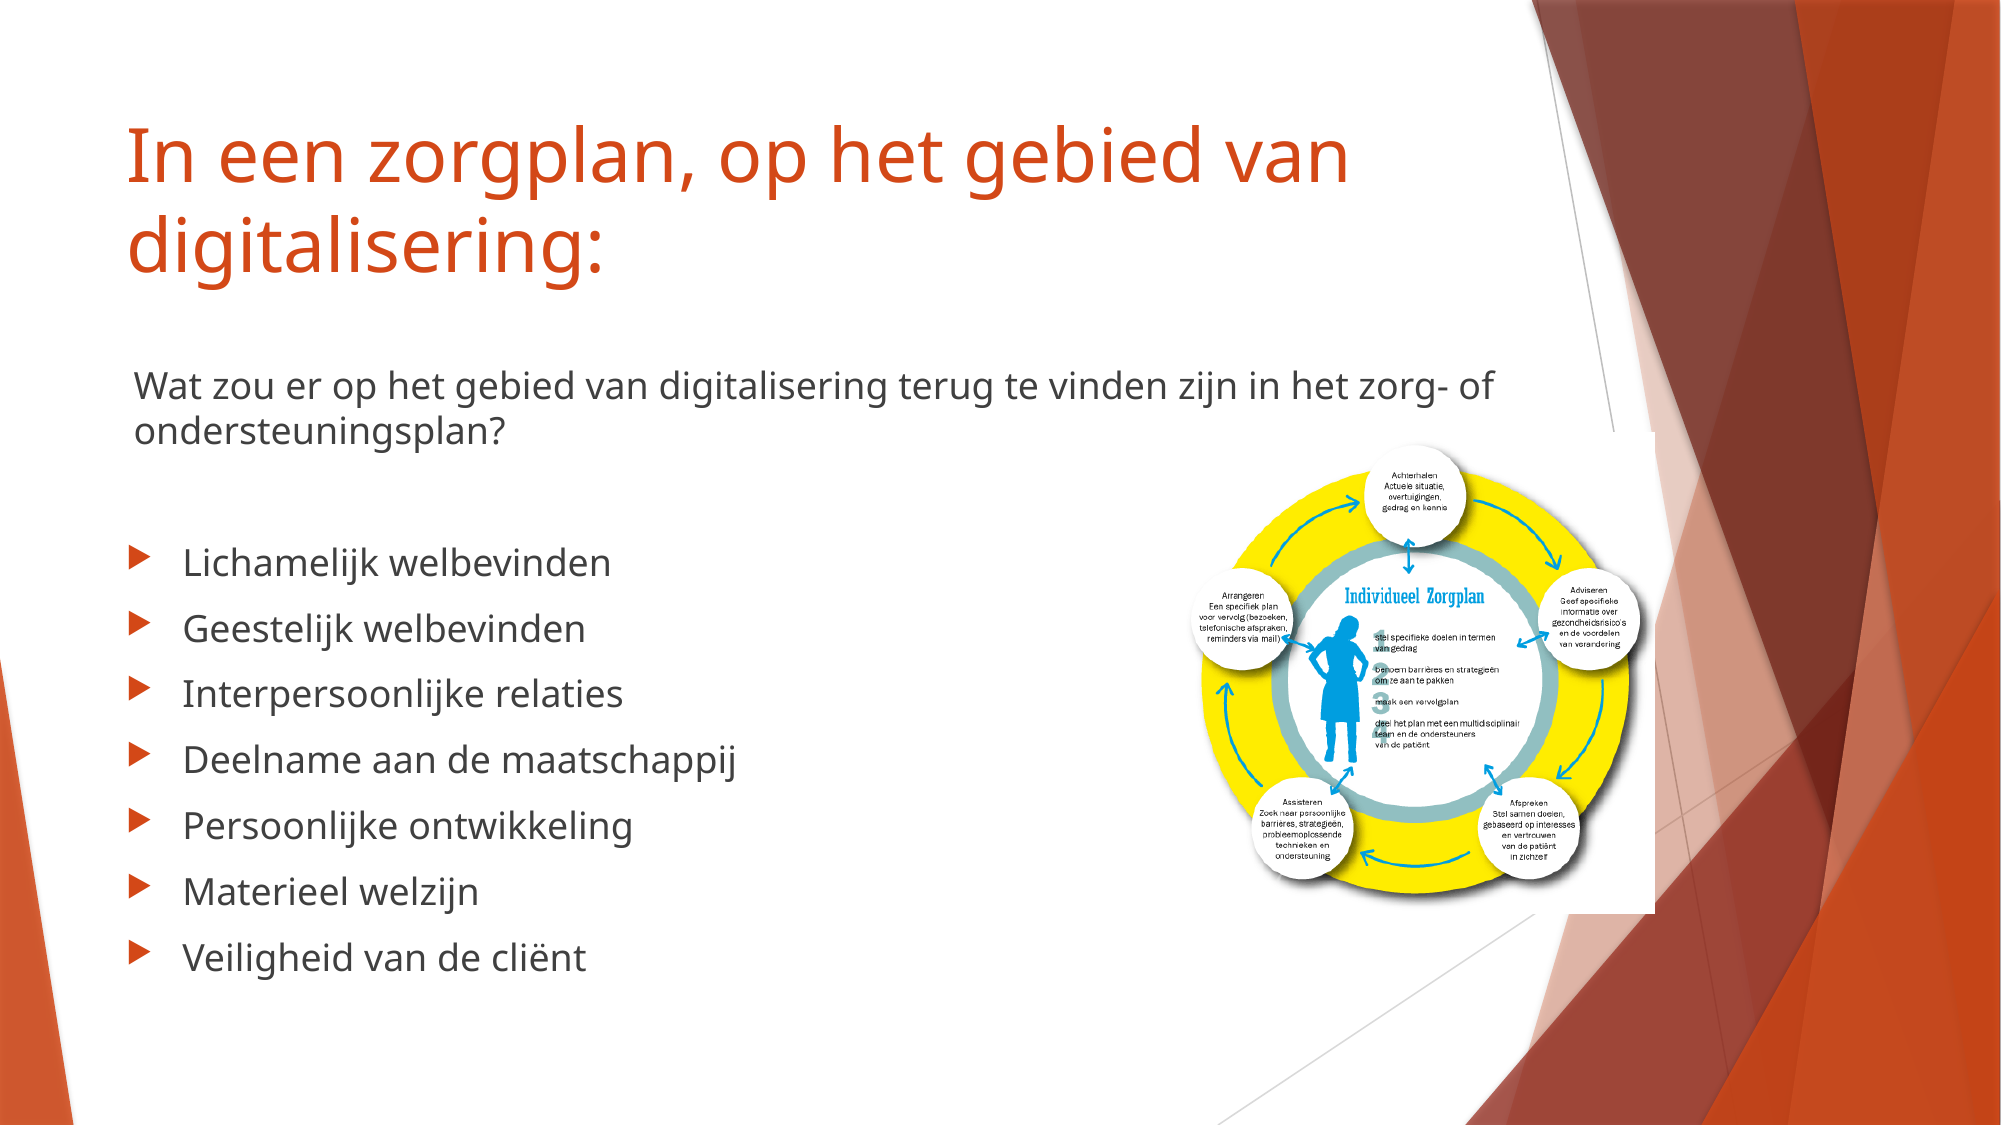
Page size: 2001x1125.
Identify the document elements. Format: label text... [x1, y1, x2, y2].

list Wat zou er op het gebied van digitalisering terug te vinden zijn in het zorg- of ondersteuningsplan? Lichamelijk welbevinden Geestelijk welbevinden Interpersoonlijke relaties Deelname aan de maatschappij Persoonlijke ontwikkeling Materieel welzijn Veiligheid van de cliënt [111, 354, 1522, 992]
picture [1178, 431, 1655, 914]
title In een zorgplan, op het gebied van digitalisering: [111, 99, 1522, 317]
